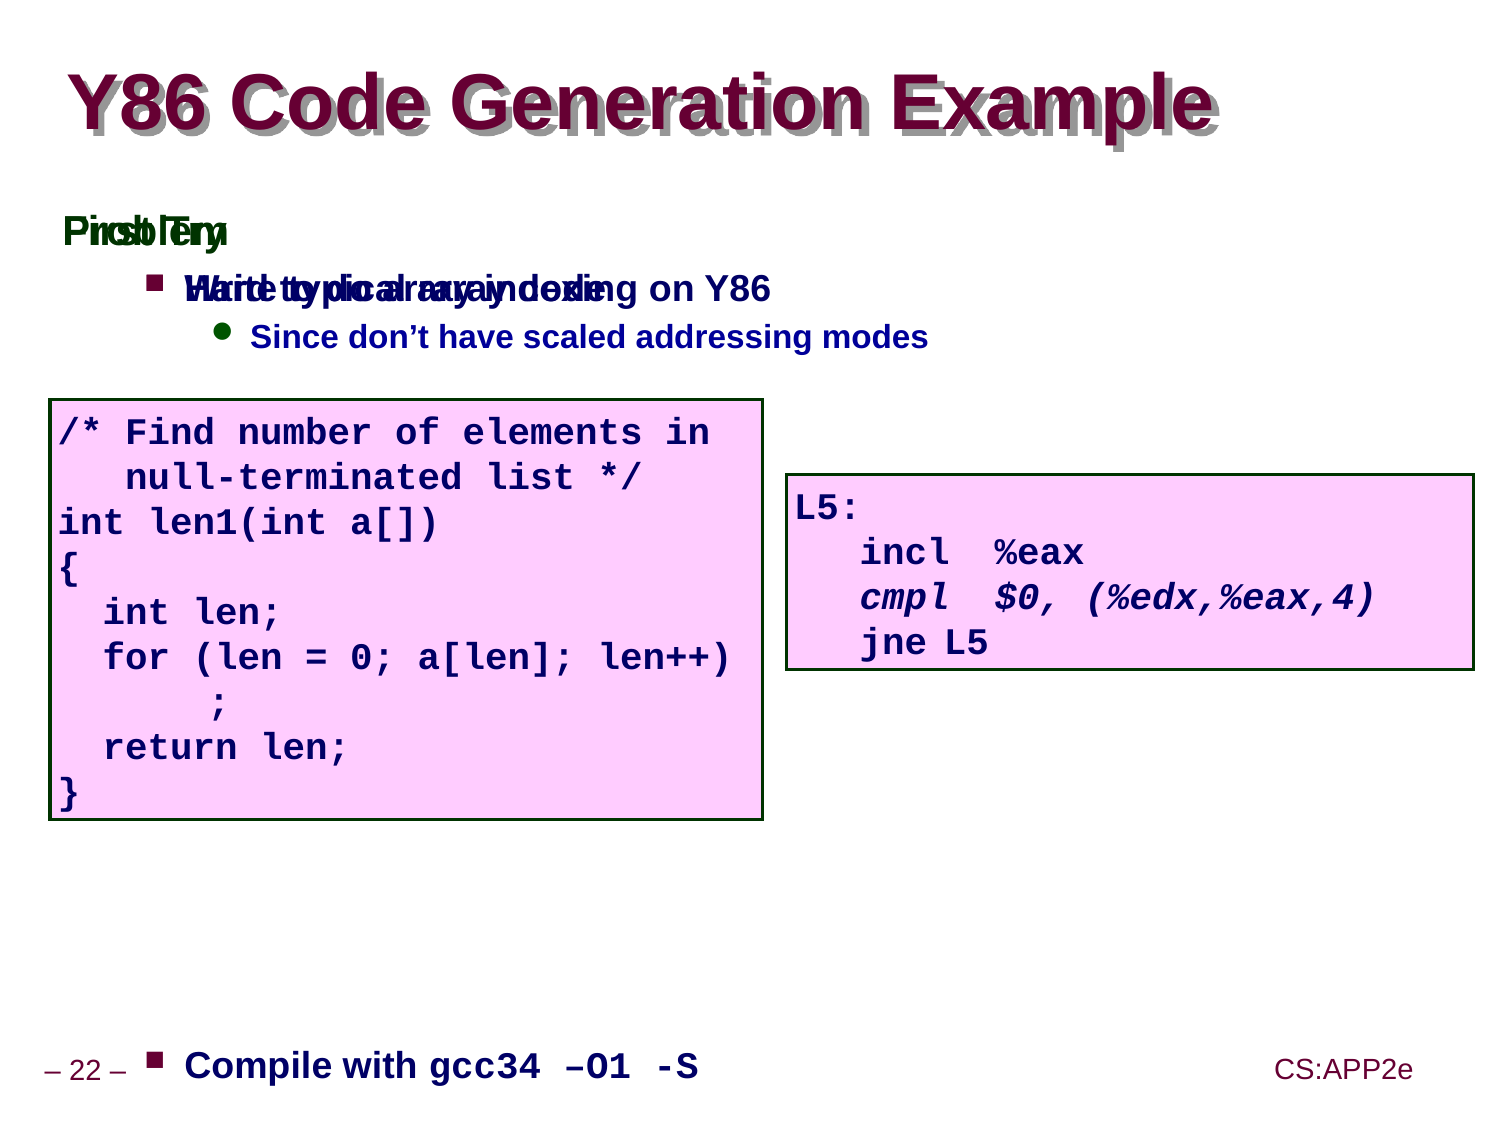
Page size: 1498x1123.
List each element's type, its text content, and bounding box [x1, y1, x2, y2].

text_box L5: incl %eax cmpl $0, (%edx,%eax,4) jne L5 [786, 474, 1474, 670]
title Y86 Code Generation Example [66, 40, 1495, 169]
text_box /* Find number of elements in null-terminated list */ int len1(int a[]) { int len; for (len = 0; a[len]; len++) ; return len; } [50, 399, 763, 820]
list Problem Hard to do array indexing on Y86 Since don’t have scaled addressing modes [47, 199, 1409, 1056]
